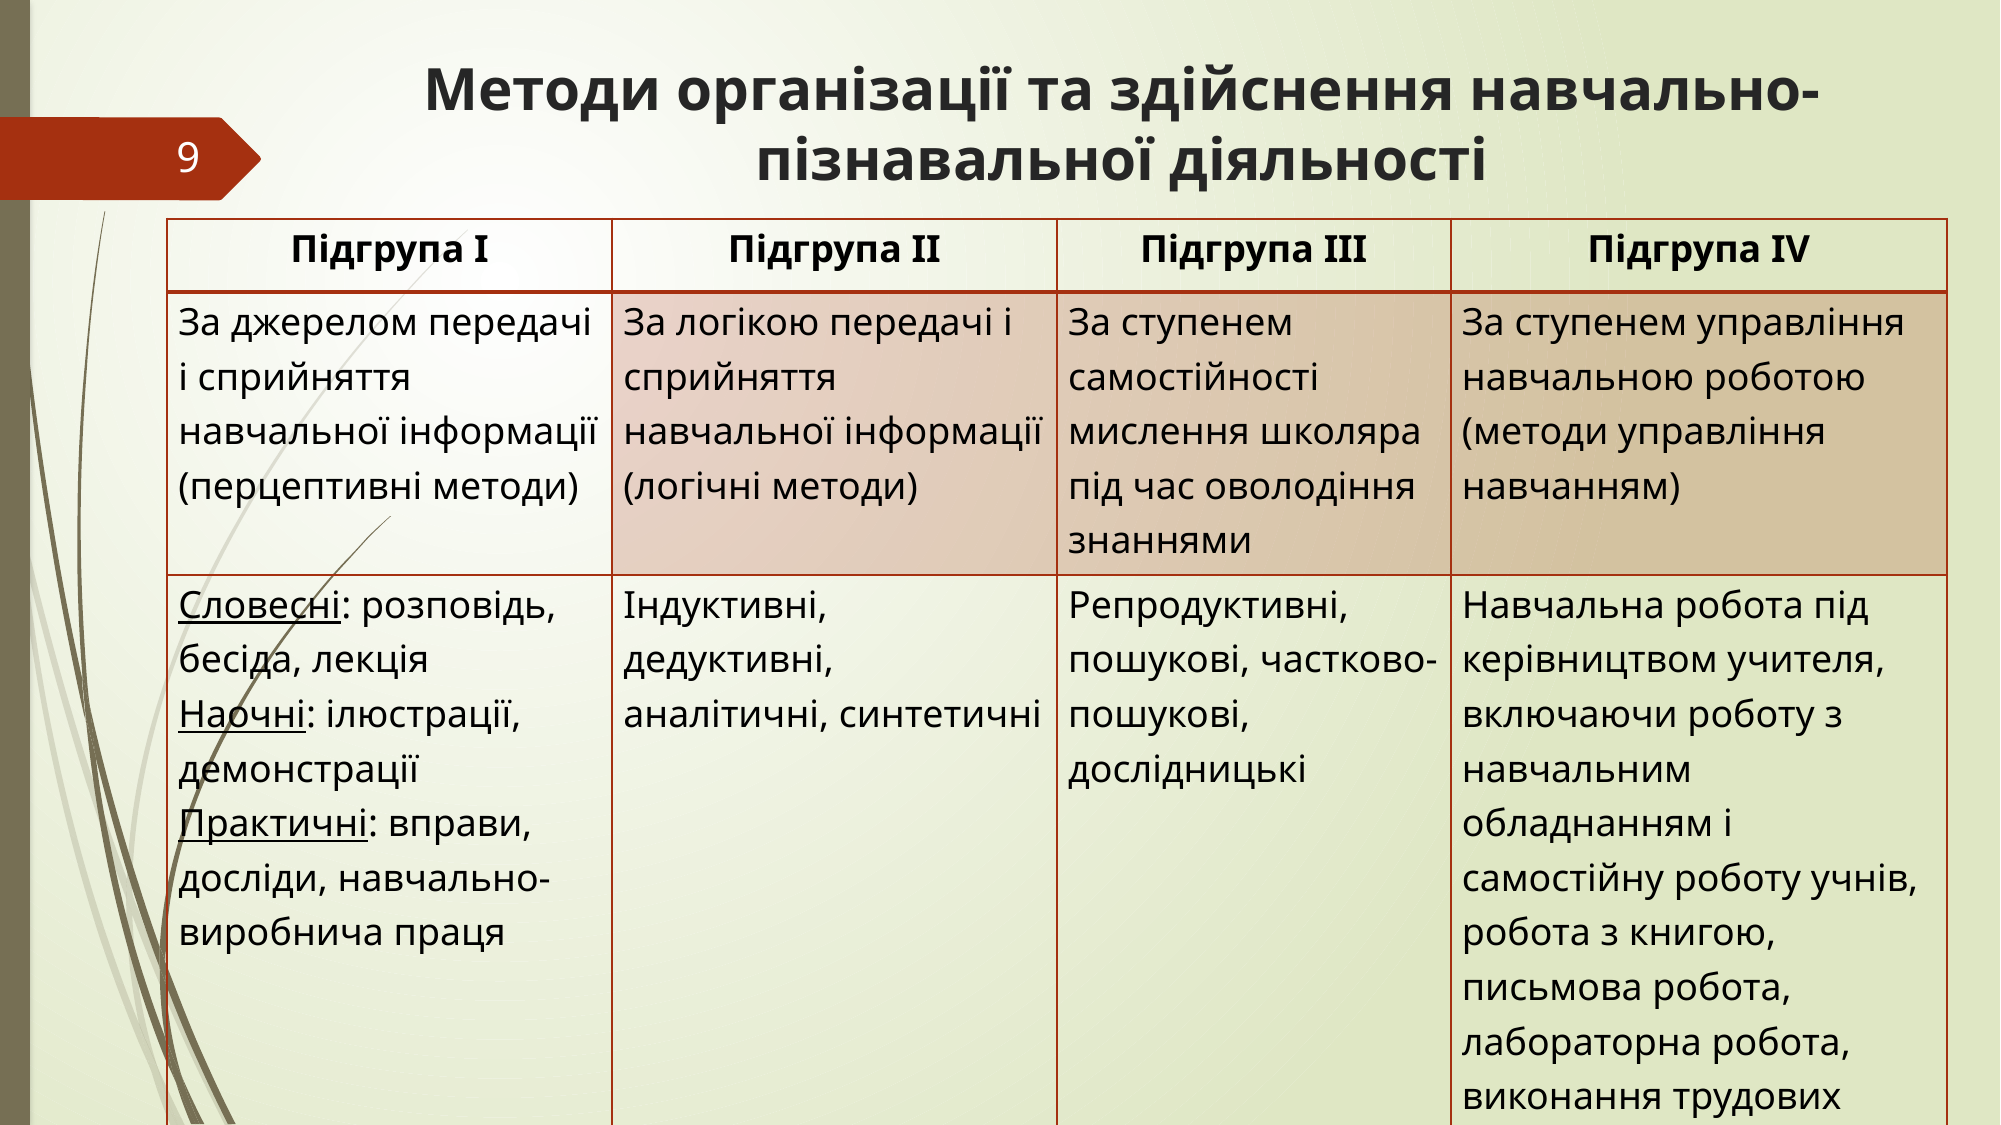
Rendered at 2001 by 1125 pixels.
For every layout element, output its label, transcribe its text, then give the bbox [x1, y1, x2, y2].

table_header Підгрупа ІІІ [1058, 220, 1450, 290]
table_cell За ступенем самостійності мислення школяра під час оволодіння знаннями [1058, 294, 1450, 574]
table_cell Словесні: розповідь, бесіда, лекція Наочні: ілюстрації, демонстрації Практичні: вправи, досліди, навчально-виробнича праця [168, 576, 611, 1125]
table_header Підгрупа І [168, 220, 611, 290]
table_cell Репродуктивні, пошукові, частково-пошукові, дослідницькі [1058, 576, 1450, 1125]
title Методи організації та здійснення навчально-пізнавальної діяльності [390, 44, 1853, 204]
slide_number 9 [87, 129, 216, 190]
table_cell За логікою передачі і сприйняття навчальної інформації (логічні методи) [613, 294, 1056, 574]
table_cell Навчальна робота під керівництвом учителя, включаючи роботу з навчальним обладнанням і самостійну роботу учнів, робота з книгою, письмова робота, лабораторна робота, виконання трудових завдань [1452, 576, 1946, 1125]
table_cell За ступенем управління навчальною роботою (методи управління навчанням) [1452, 294, 1946, 574]
table_header Підгрупа ІІ [613, 220, 1056, 290]
table_cell Індуктивні, дедуктивні, аналітичні, синтетичні [613, 576, 1056, 1125]
table_header Підгрупа ІV [1452, 220, 1946, 290]
table_cell За джерелом передачі і сприйняття навчальної інформації (перцептивні методи) [168, 294, 611, 574]
